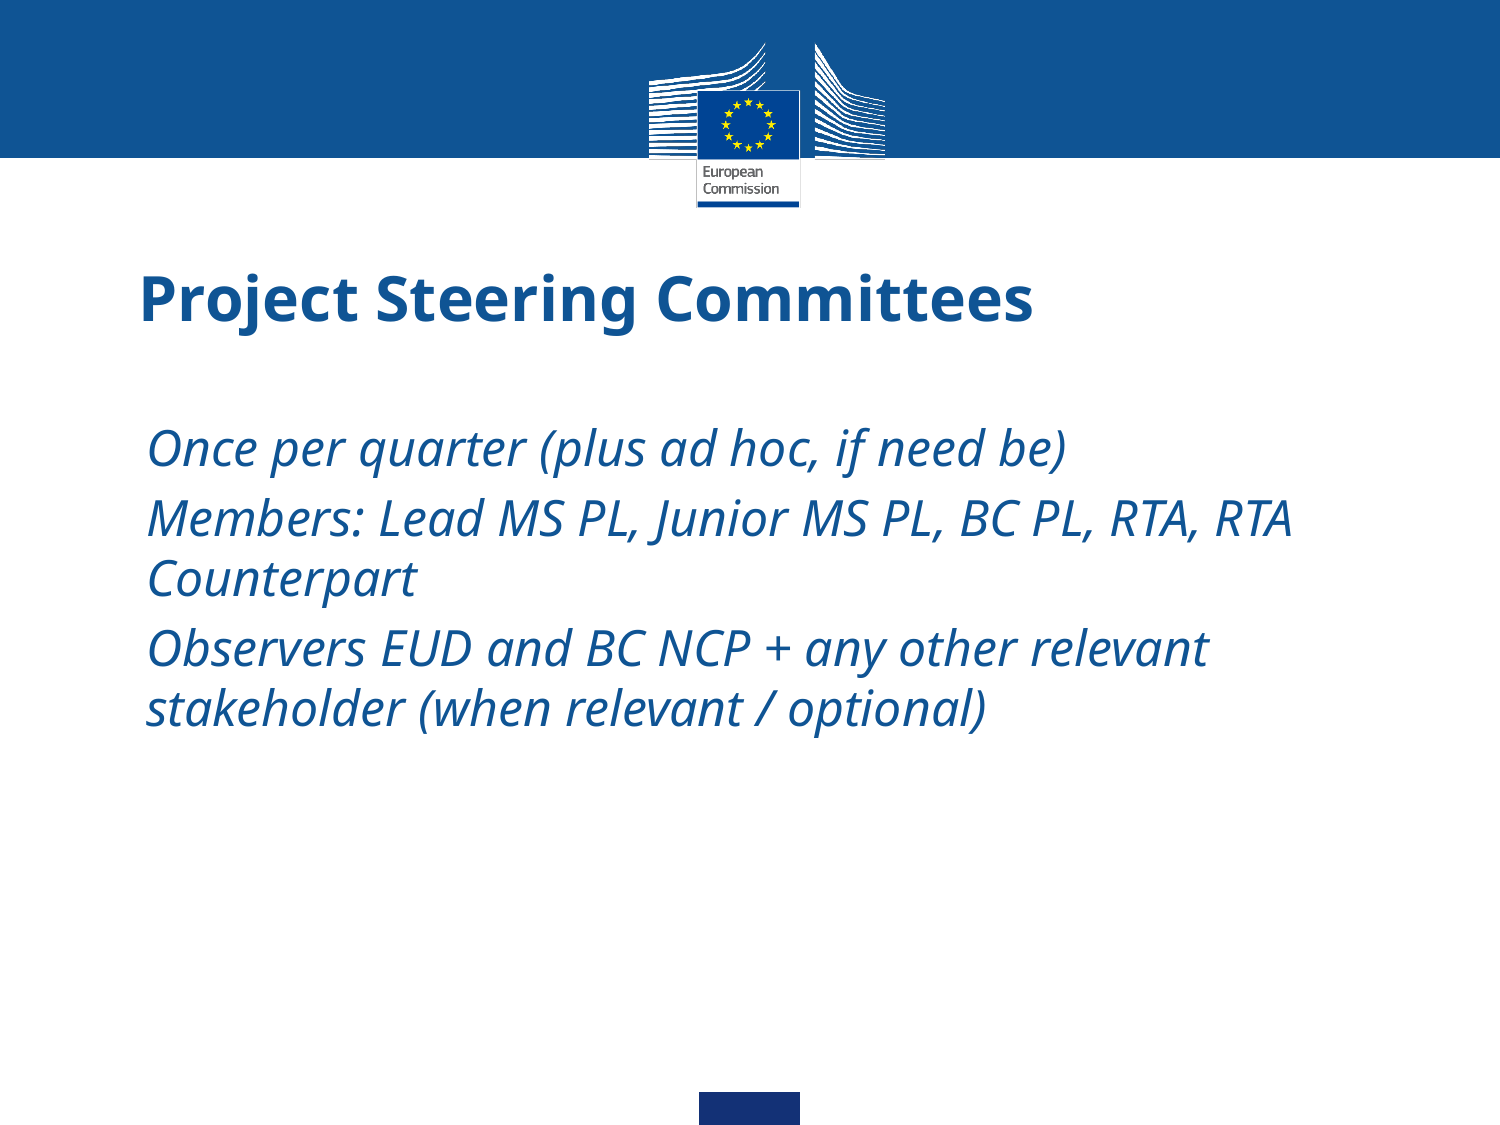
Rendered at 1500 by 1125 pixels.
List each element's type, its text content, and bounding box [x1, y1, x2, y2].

picture [649, 42, 885, 208]
list Once per quarter (plus ad hoc, if need be) Members: Lead MS PL, Junior MS PL, BC PL, RTA, RTA Counterpart Observers EUD and BC NCP + any other relevant stakeholder (when relevant / optional) [75, 408, 1425, 988]
title Project Steering Committees [64, 219, 1415, 374]
